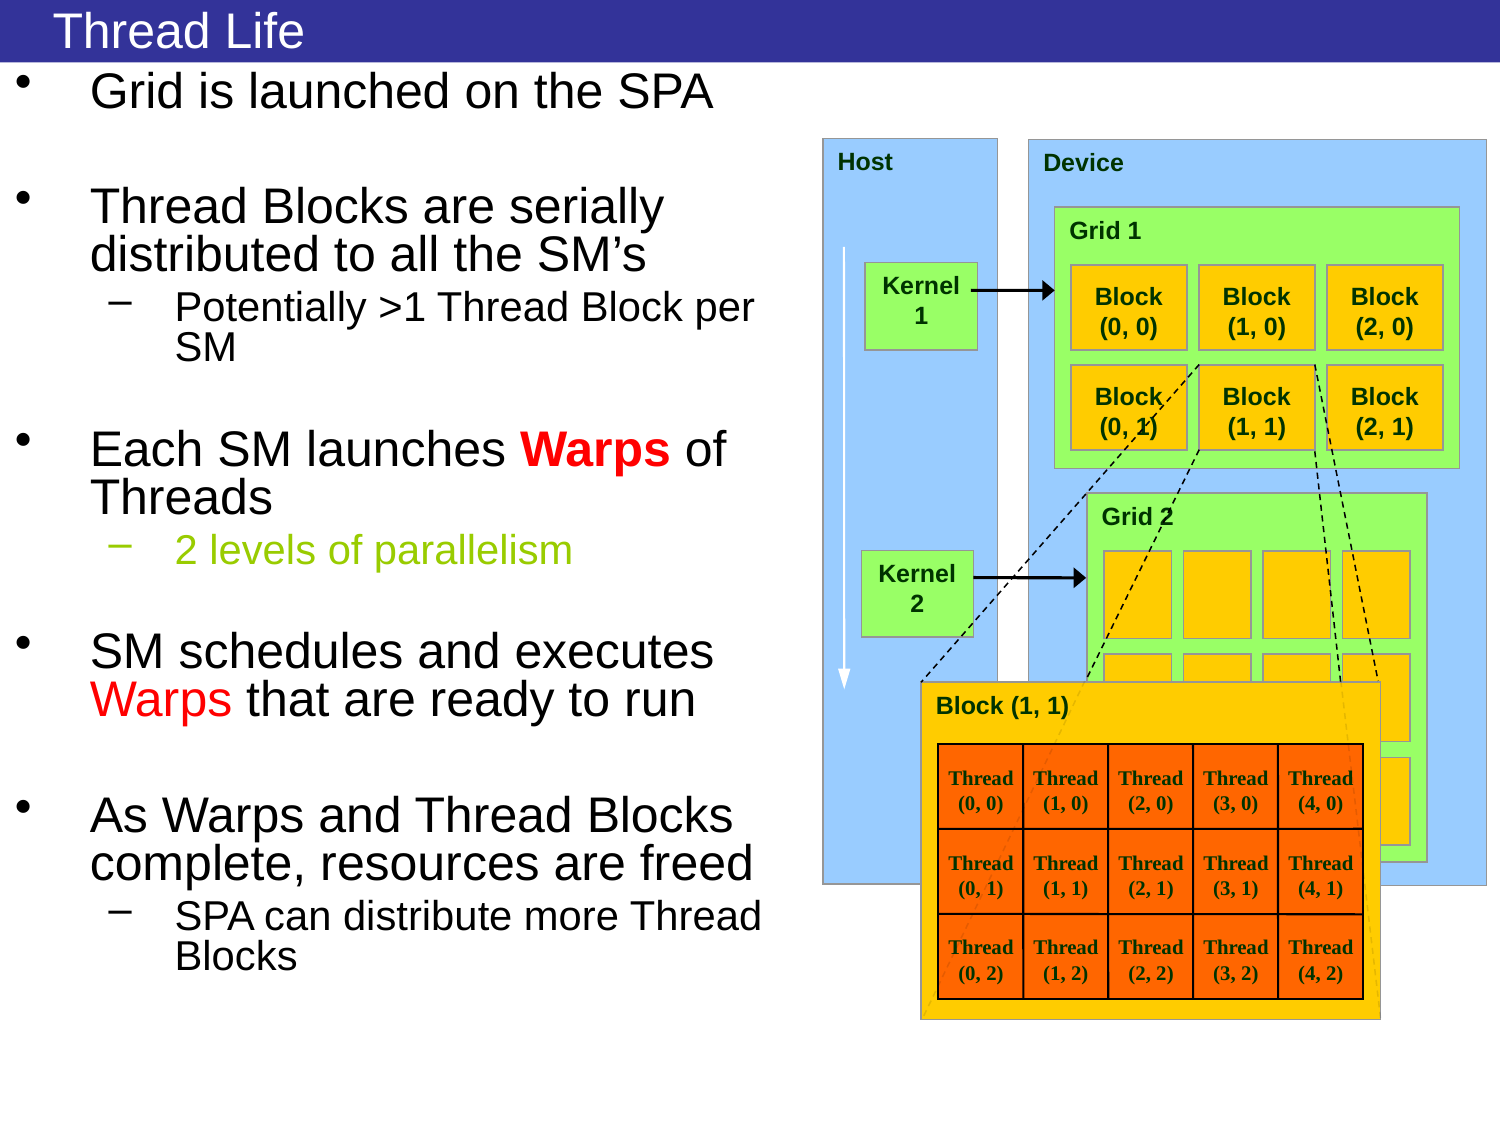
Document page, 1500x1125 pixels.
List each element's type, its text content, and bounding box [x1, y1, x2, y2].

title Thread Life [37, 7, 1426, 51]
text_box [821, 137, 1488, 1021]
text_box Grid is launched on the SPA Thread Blocks are serially distributed to all the SM’s Potentially >1 Thread Block per SM Each SM launches Warps of Threads 2 levels of parallelism SM schedules and executes Warps that are ready to run As Warps and Thread Blocks complete, resources are freed SPA can distribute more Thread Blocks [0, 62, 838, 1100]
